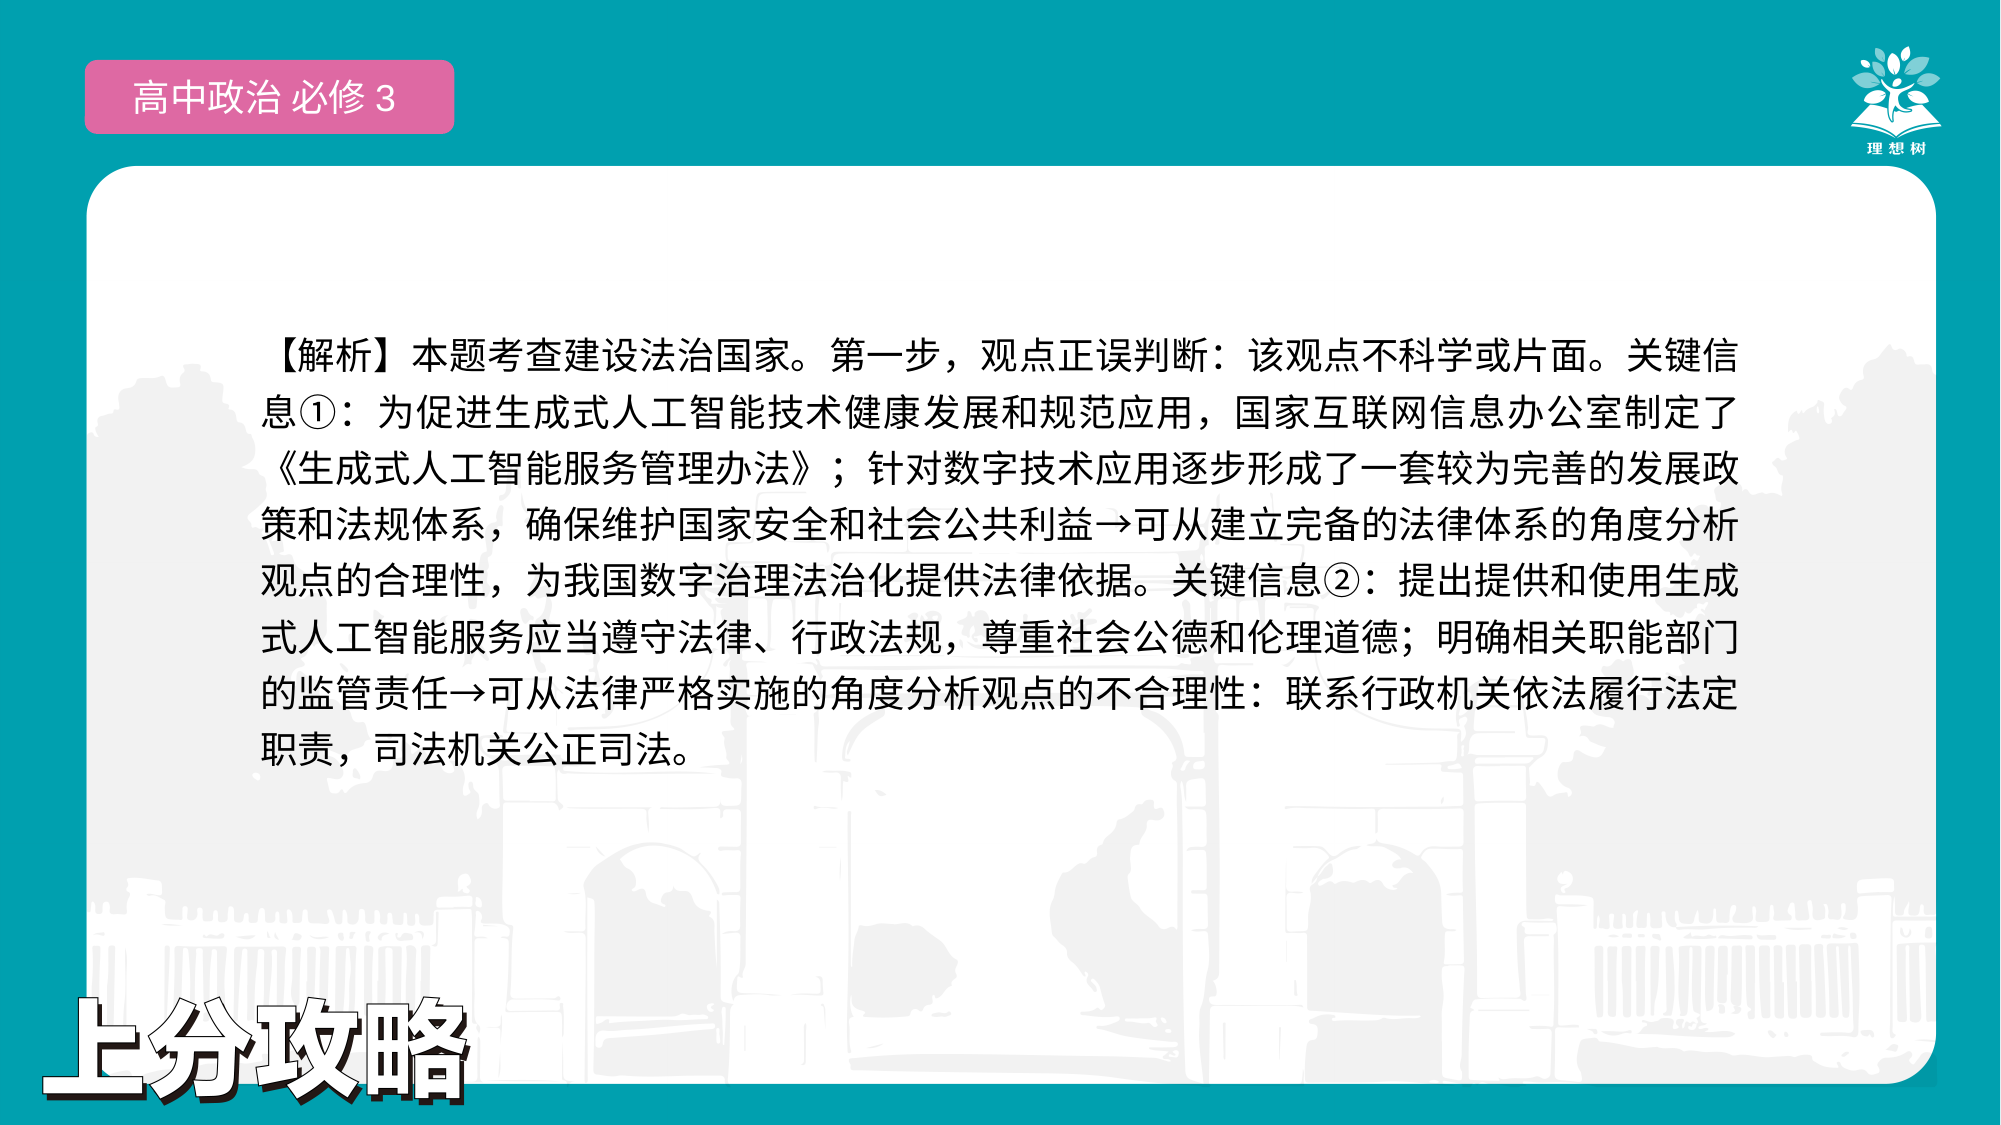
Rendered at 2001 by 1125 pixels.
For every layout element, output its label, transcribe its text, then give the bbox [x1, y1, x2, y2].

picture [0, 0, 2001, 1125]
text_box 【解析】本题考查建设法治国家。第一步，观点正误判断：该观点不科学或片面。关键信息①：为促进生成式人工智能技术健康发展和规范应用，国家互联网信息办公室制定了《生成式人工智能服务管理办法》；针对数字技术应用逐步形成了一套较为完善的发展政策和法规体系，确保维护国家安全和社会公共利益→可从建立完备的法律体系的角度分析观点的合理性，为我国数字治理法治化提供法律依据。关键信息②：提出提供和使用生成式人工智能服务应当遵守法律、行政法规，尊重社会公德和伦理道德；明确相关职能部门的监管责任→可从法律严格实施的角度分析观点的不合理性：联系行政机关依法履行法定职责，司法机关公正司法。 [245, 313, 1755, 813]
text_box 高中政治 必修3 [83, 58, 456, 135]
